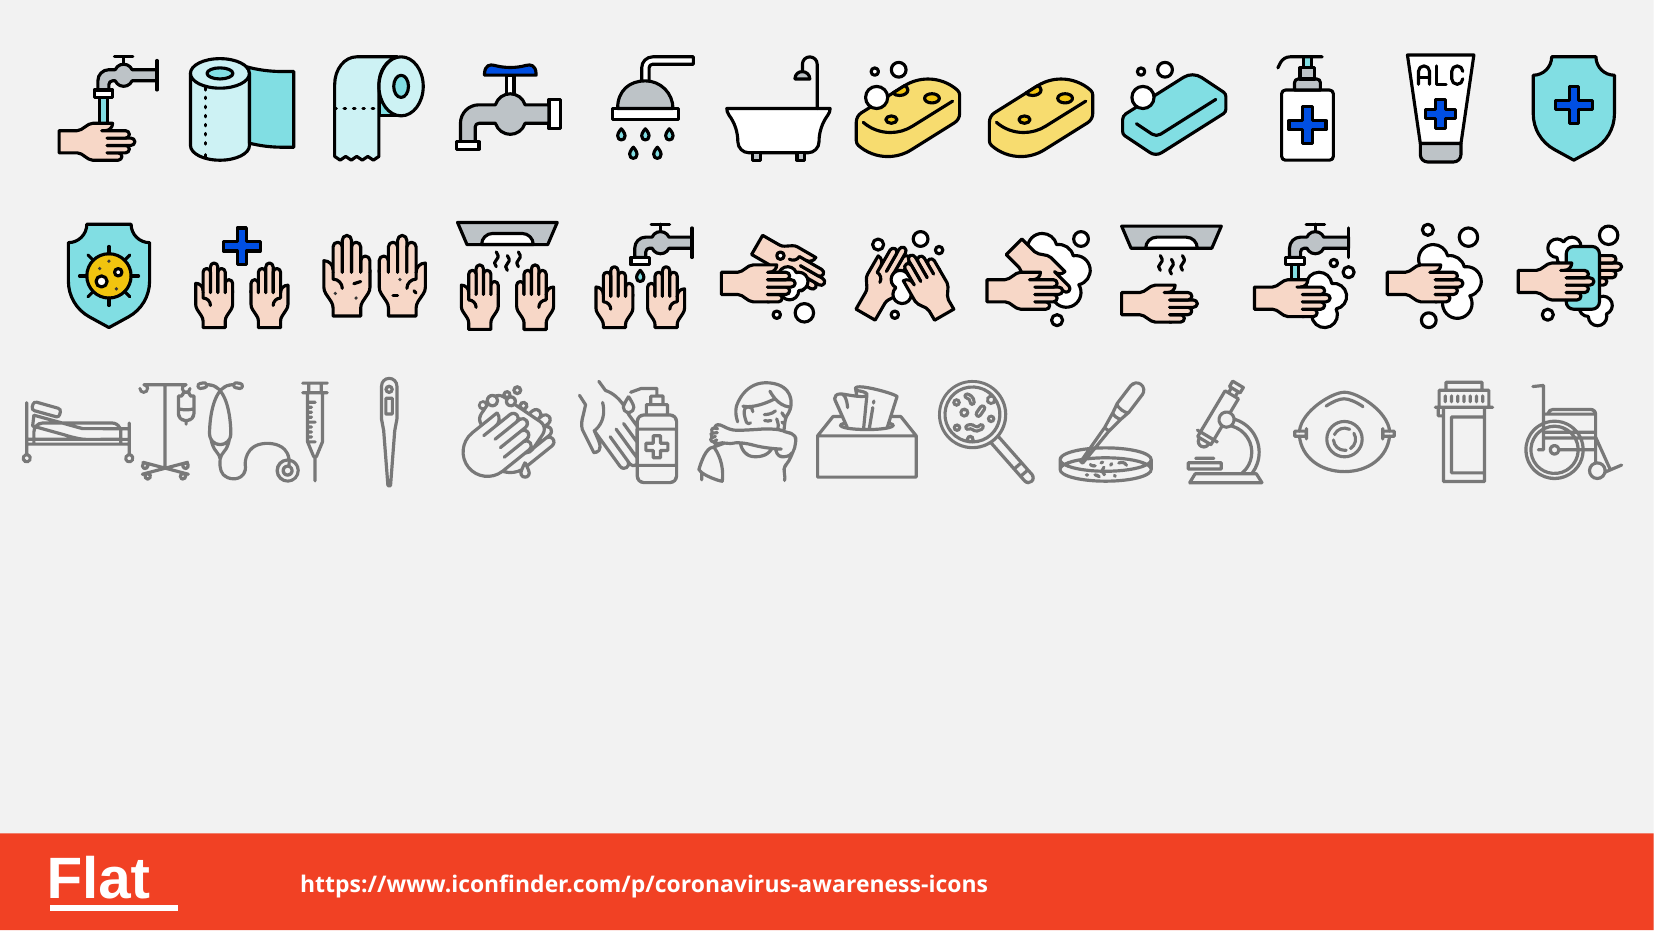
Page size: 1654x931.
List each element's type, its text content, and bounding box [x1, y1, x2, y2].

text_box [1528, 383, 1624, 481]
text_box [315, 216, 434, 336]
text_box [182, 49, 302, 168]
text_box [448, 216, 567, 336]
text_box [1514, 49, 1634, 168]
text_box [301, 381, 324, 483]
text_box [18, 372, 138, 492]
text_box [568, 372, 687, 492]
text_box [142, 383, 196, 481]
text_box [329, 372, 448, 492]
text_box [926, 372, 1045, 492]
text_box Flat [31, 832, 734, 918]
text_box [1165, 372, 1284, 492]
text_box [49, 49, 169, 168]
text_box [196, 381, 300, 483]
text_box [713, 216, 833, 336]
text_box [1046, 372, 1164, 492]
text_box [1112, 216, 1231, 336]
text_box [49, 216, 169, 336]
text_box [846, 216, 966, 336]
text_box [449, 372, 567, 492]
text_box https://www.iconfinder.com/p/coronavirus-awareness-icons [285, 862, 1004, 905]
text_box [981, 49, 1101, 168]
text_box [1404, 372, 1524, 492]
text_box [1381, 49, 1500, 168]
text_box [582, 49, 701, 168]
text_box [1285, 372, 1403, 492]
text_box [315, 49, 435, 168]
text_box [449, 49, 568, 168]
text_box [1377, 216, 1497, 336]
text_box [580, 216, 700, 336]
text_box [1114, 49, 1234, 168]
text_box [688, 372, 806, 492]
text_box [1248, 49, 1367, 168]
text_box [715, 49, 835, 168]
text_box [807, 372, 925, 492]
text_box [1510, 216, 1630, 336]
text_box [182, 216, 302, 336]
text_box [848, 49, 968, 168]
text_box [979, 216, 1098, 336]
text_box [1244, 216, 1364, 336]
